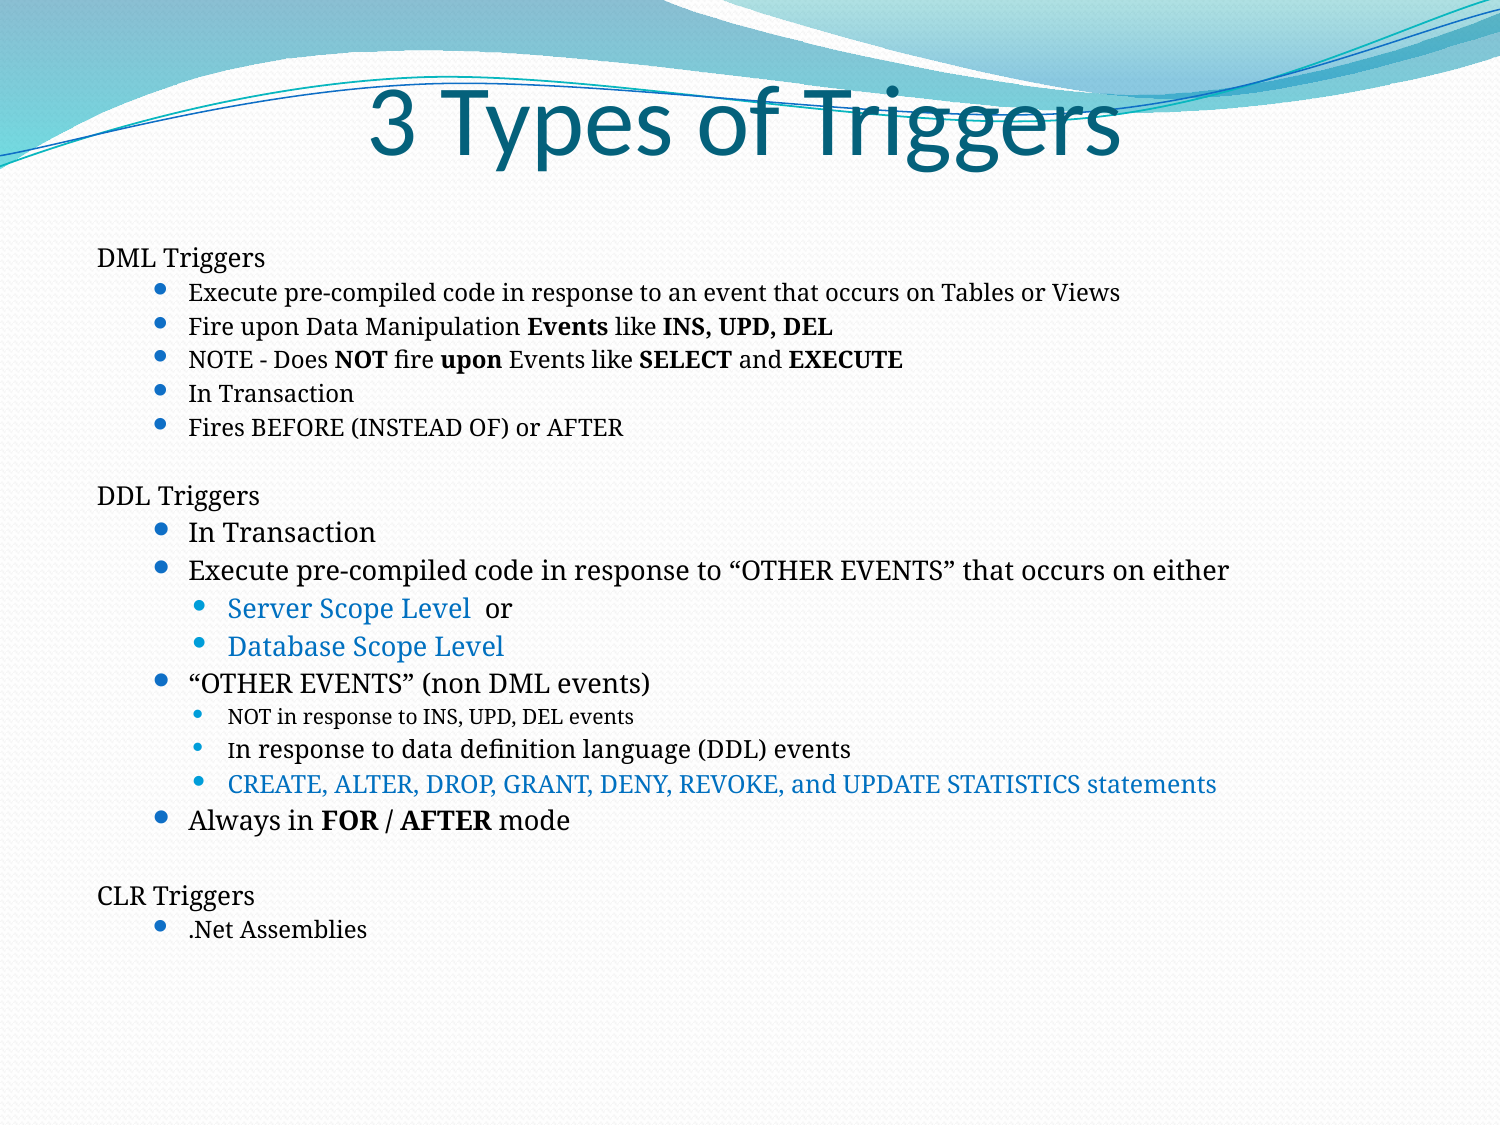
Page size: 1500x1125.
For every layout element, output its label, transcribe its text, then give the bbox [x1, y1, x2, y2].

list DML Triggers Execute pre-compiled code in response to an event that occurs on Tables or Views Fire upon Data Manipulation Events like INS, UPD, DEL NOTE - Does NOT fire upon Events like SELECT and EXECUTE In Transaction Fires BEFORE (INSTEAD OF) or AFTER DDL Triggers In Transaction Execute pre-compiled code in response to “OTHER EVENTS” that occurs on either Server Scope Level or Database Scope Level “OTHER EVENTS” (non DML events) NOT in response to INS, UPD, DEL events In response to data definition language (DDL) events CREATE, ALTER, DROP, GRANT, DENY, REVOKE, and UPDATE STATISTICS statements Always in FOR / AFTER mode CLR Triggers .Net Assemblies [82, 234, 1432, 955]
title 3 Types of Triggers [70, 46, 1421, 176]
